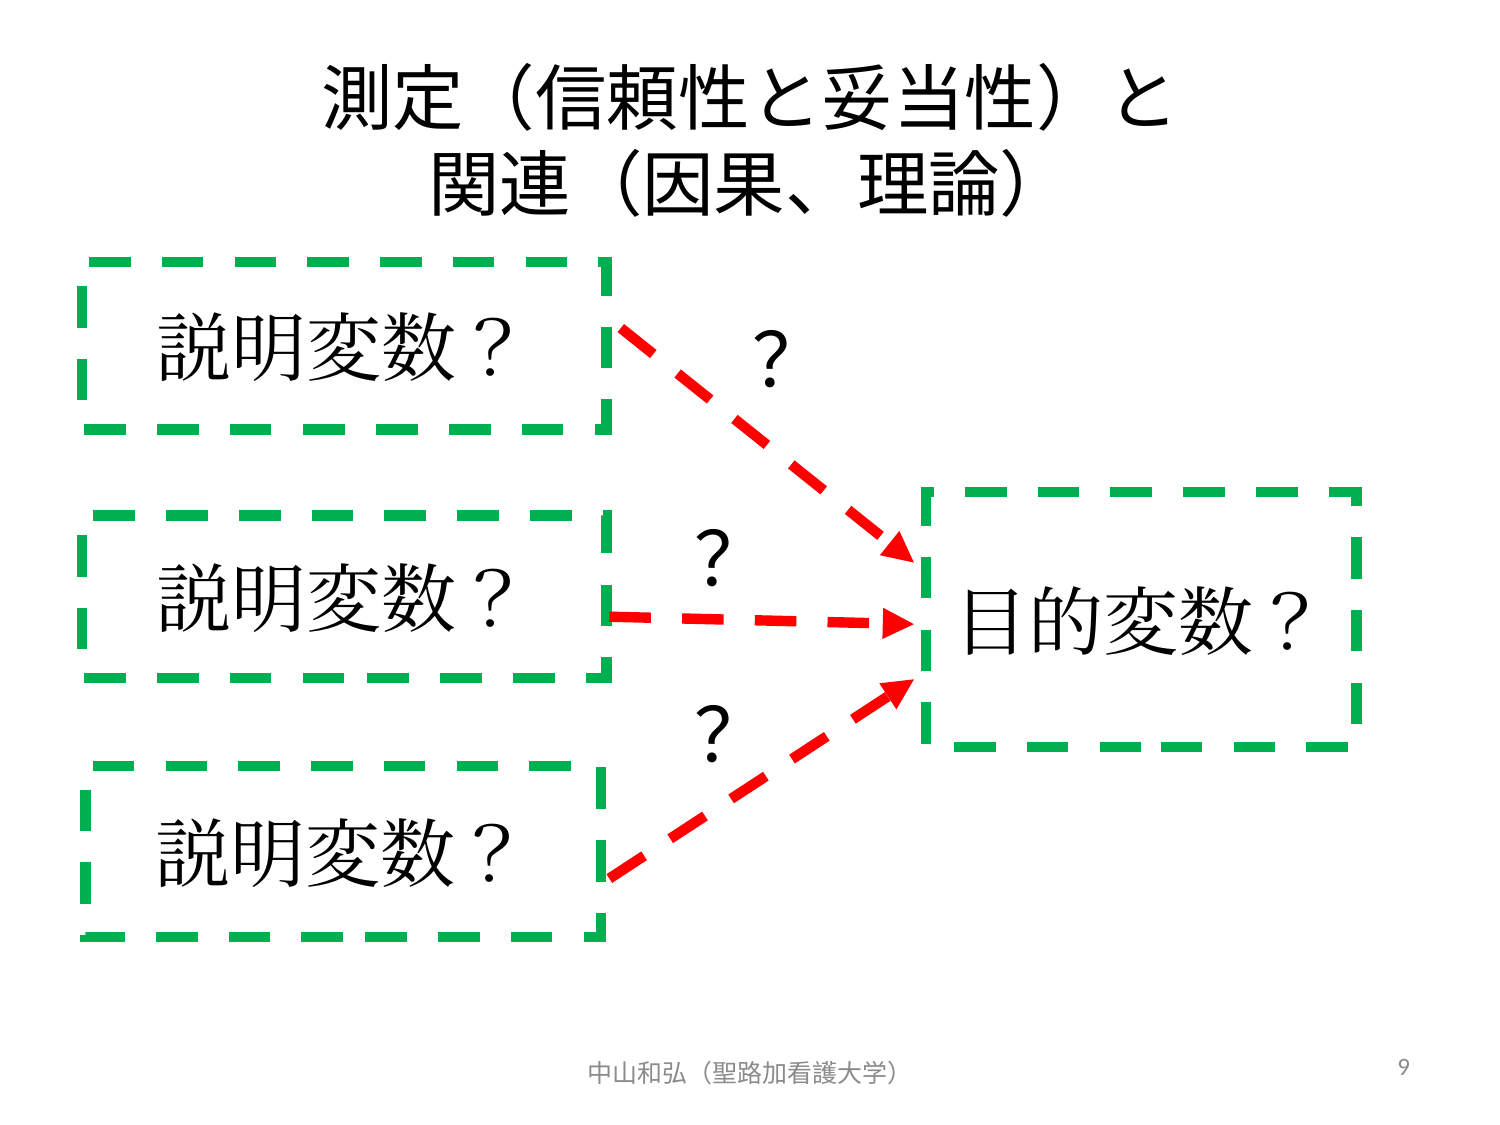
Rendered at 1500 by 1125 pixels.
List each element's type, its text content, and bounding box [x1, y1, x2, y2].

slide_number 9 [1074, 1042, 1425, 1103]
footer 中山和弘（聖路加看護大学） [512, 1042, 988, 1103]
title 測定（信頼性と妥当性）と 関連（因果、理論） [75, 45, 1425, 233]
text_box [81, 261, 1357, 938]
